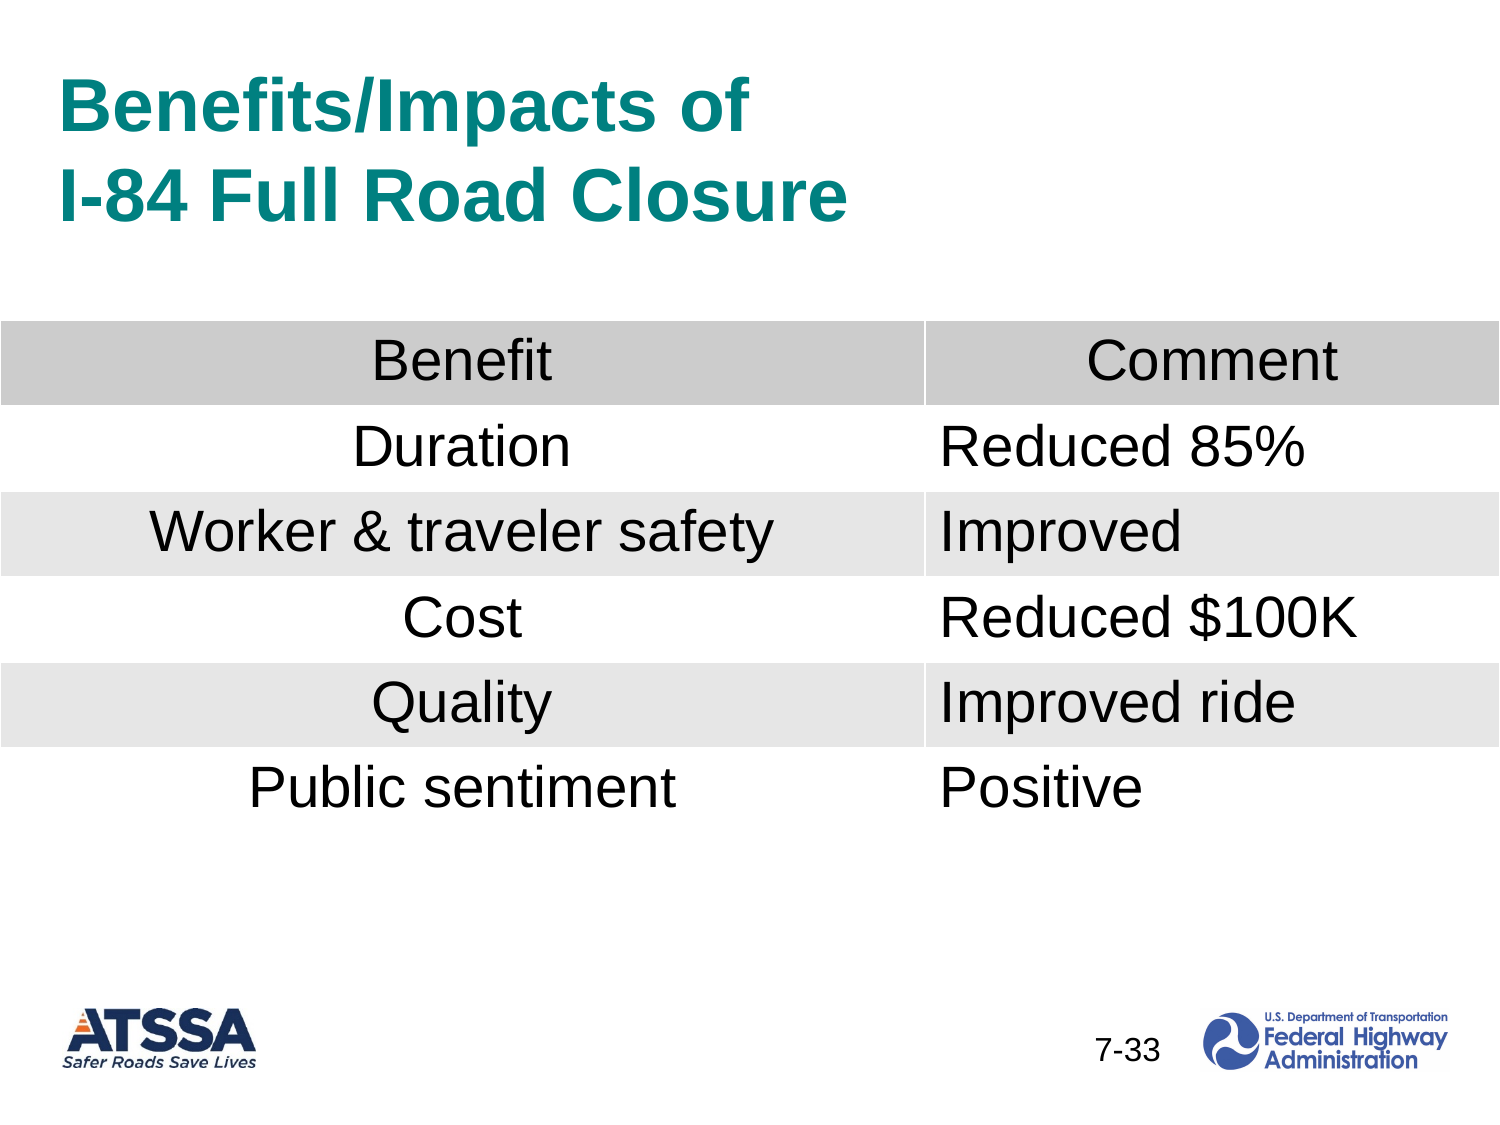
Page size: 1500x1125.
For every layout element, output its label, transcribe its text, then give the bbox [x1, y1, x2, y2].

table_cell Public sentiment [1, 749, 924, 849]
picture [1200, 1008, 1450, 1072]
table_cell Improved [926, 492, 1499, 576]
table_header Benefit [1, 321, 924, 405]
title Benefits/Impacts of I-84 Full Road Closure [43, 37, 1457, 255]
table_header Comment [926, 321, 1499, 405]
table_cell Positive [926, 749, 1499, 849]
table_cell Reduced $100K [926, 578, 1499, 662]
table_cell Cost [1, 578, 924, 662]
table_cell Worker & traveler safety [1, 492, 924, 576]
picture [62, 1008, 256, 1068]
table_cell Quality [1, 663, 924, 747]
table_cell Improved ride [926, 663, 1499, 747]
table_cell Duration [1, 407, 924, 490]
table_cell Reduced 85% [926, 407, 1499, 490]
